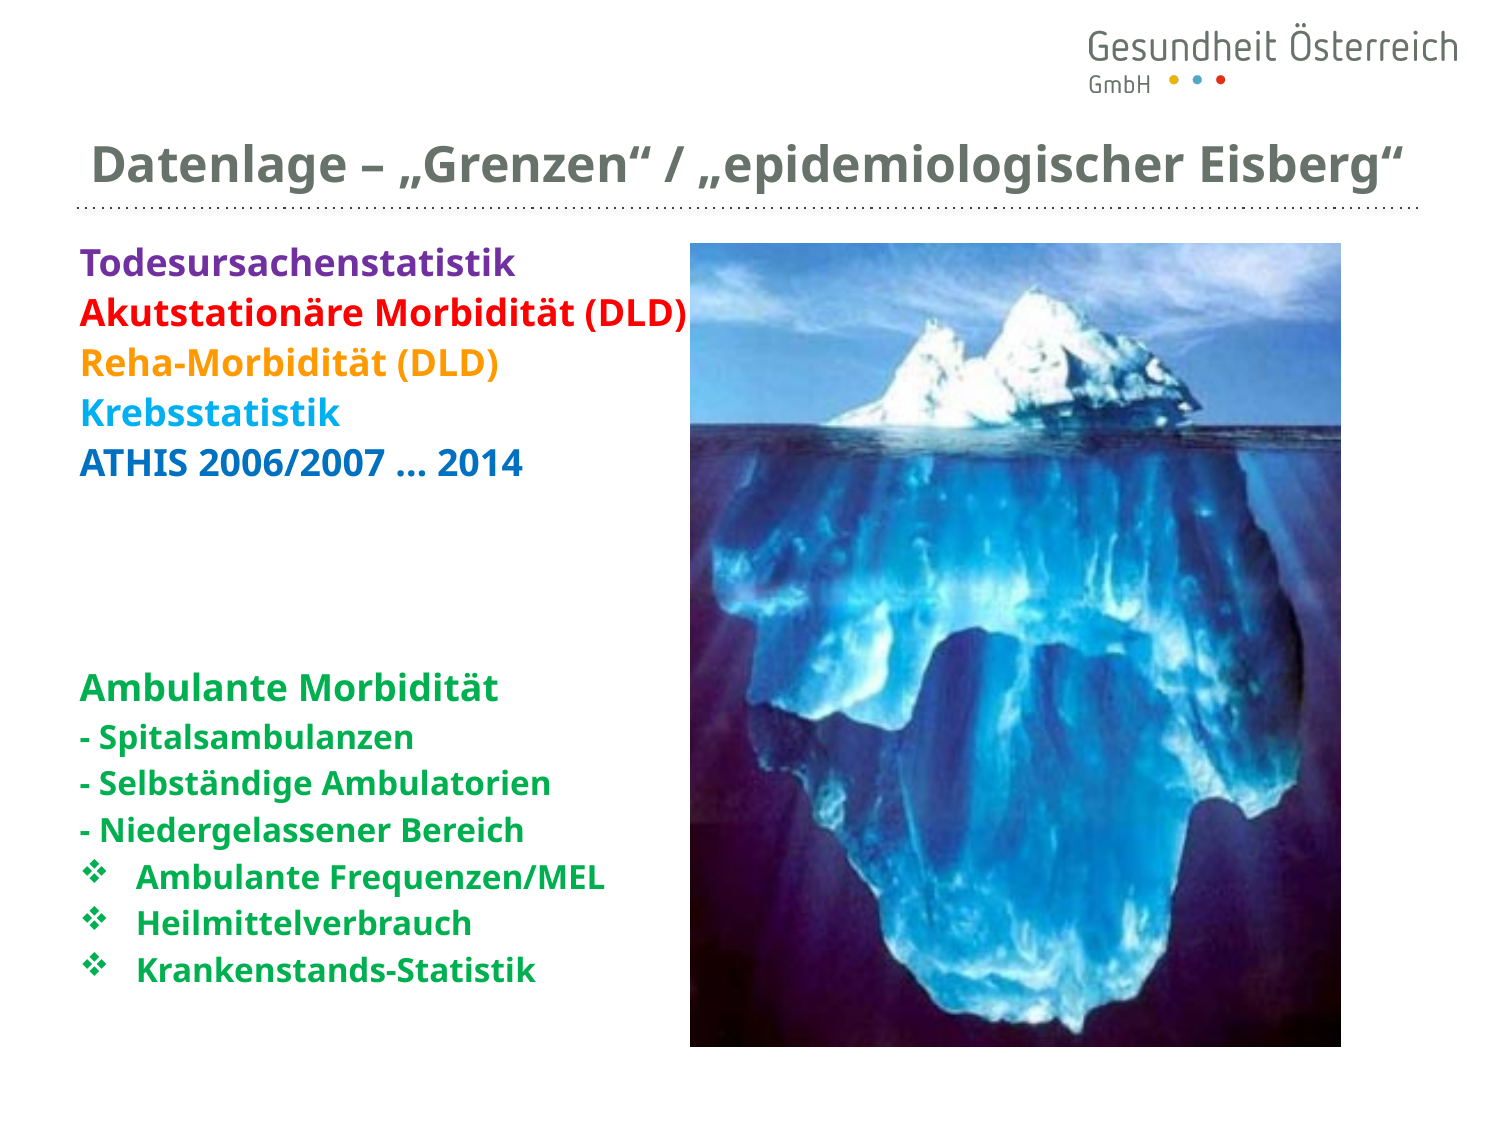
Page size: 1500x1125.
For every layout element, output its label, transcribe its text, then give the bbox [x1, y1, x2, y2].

text_box [0, 0, 1500, 75]
title Datenlage – „Grenzen“ / „epidemiologischer Eisberg“ [74, 128, 1426, 197]
text_box Todesursachenstatistik Akutstationäre Morbidität (DLD) Reha-Morbidität (DLD) Krebsstatistik ATHIS 2006/2007 … 2014 Ambulante Morbidität - Spitalsambulanzen - Selbständige Ambulatorien - Niedergelassener Bereich Ambulante Frequenzen/MEL Heilmittelverbrauch Krankenstands-Statistik [64, 231, 1459, 1059]
picture [690, 243, 1341, 1047]
picture [1089, 75, 1457, 93]
